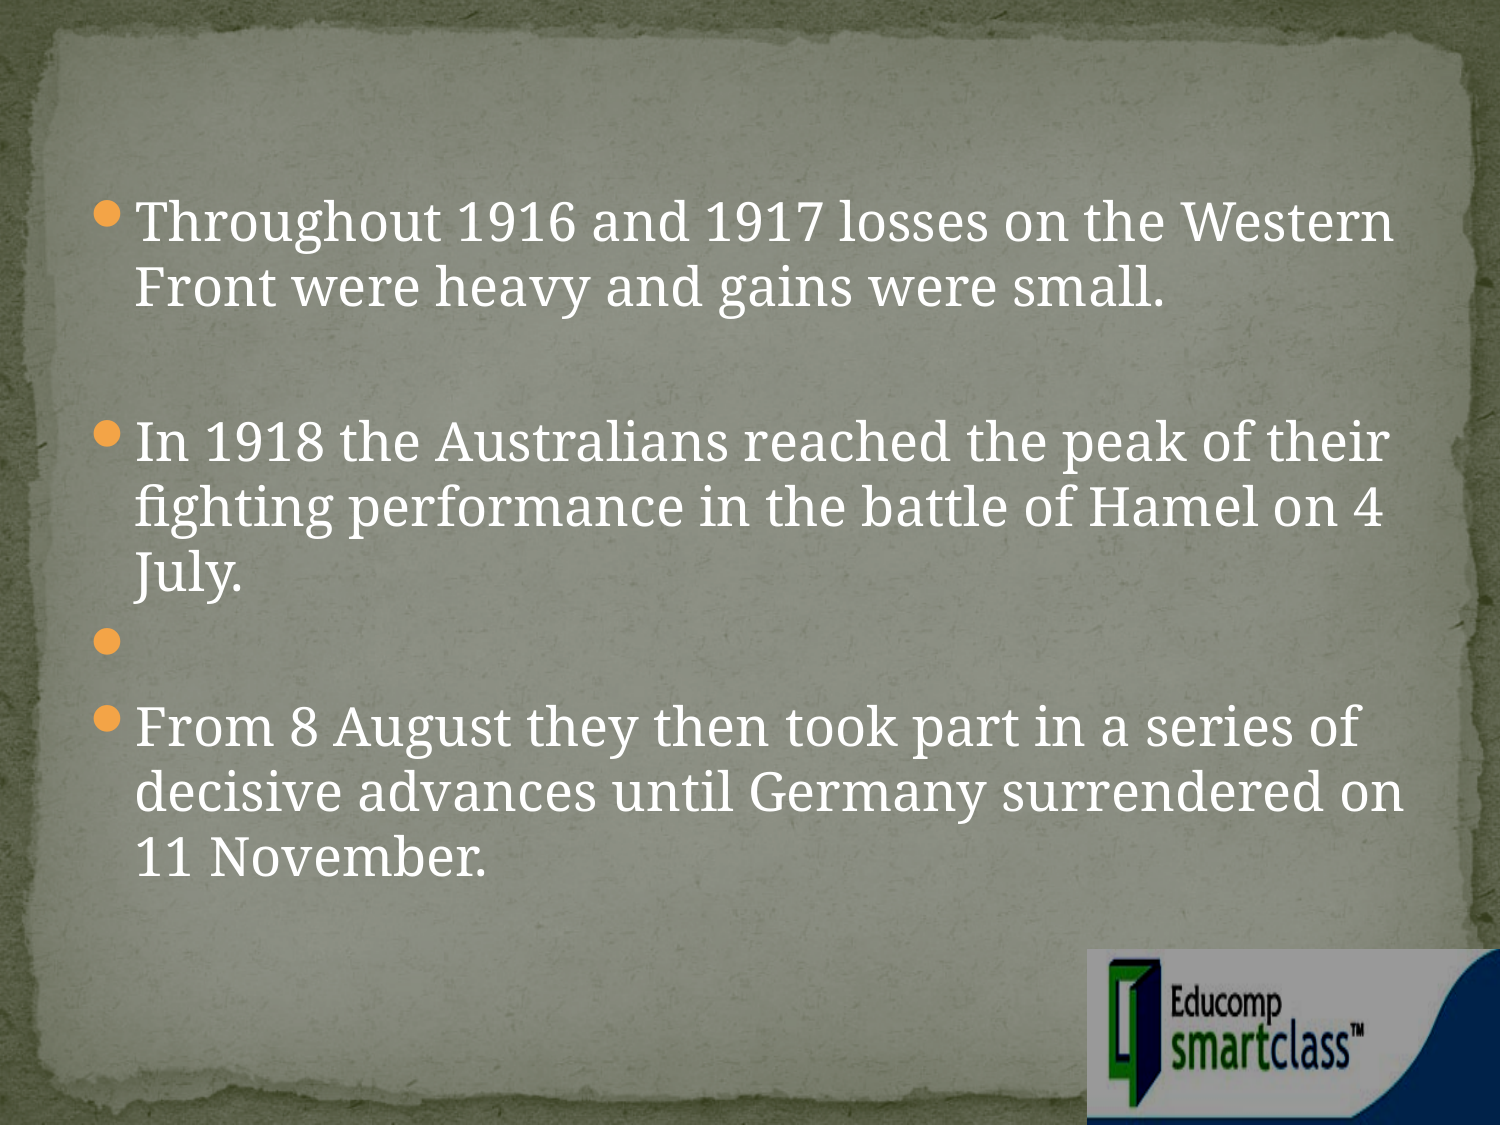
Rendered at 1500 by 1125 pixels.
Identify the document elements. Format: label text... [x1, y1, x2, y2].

picture [1087, 949, 1500, 1125]
list Throughout 1916 and 1917 losses on the Western Front were heavy and gains were small. In 1918 the Australians reached the peak of their fighting performance in the battle of Hamel on 4 July. From 8 August they then took part in a series of decisive advances until Germany surrendered on 11 November. [75, 24, 1425, 1005]
